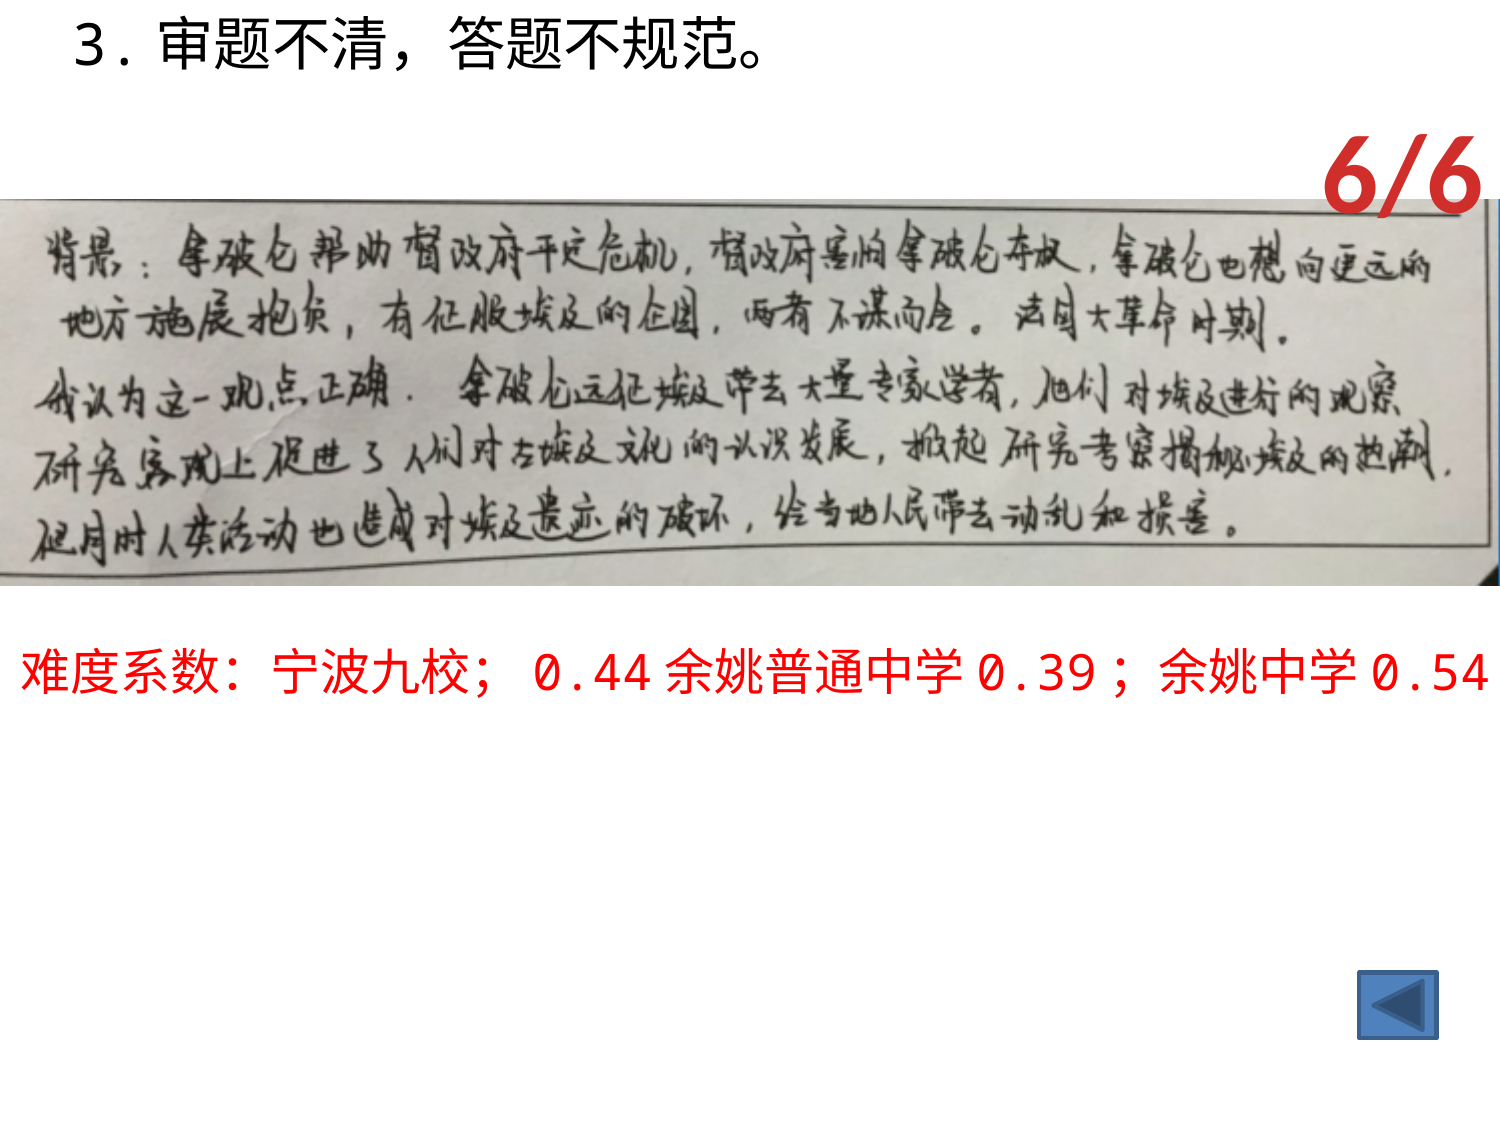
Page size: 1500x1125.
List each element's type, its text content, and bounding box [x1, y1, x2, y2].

text_box [1357, 970, 1439, 1040]
picture [0, 198, 1500, 587]
text_box 6/6 [1306, 93, 1499, 197]
text_box 3.审题不清，答题不规范。 [13, 0, 768, 85]
text_box 难度系数：宁波九校；0.44余姚普通中学0.39；余姚中学0.54 [5, 632, 1500, 828]
